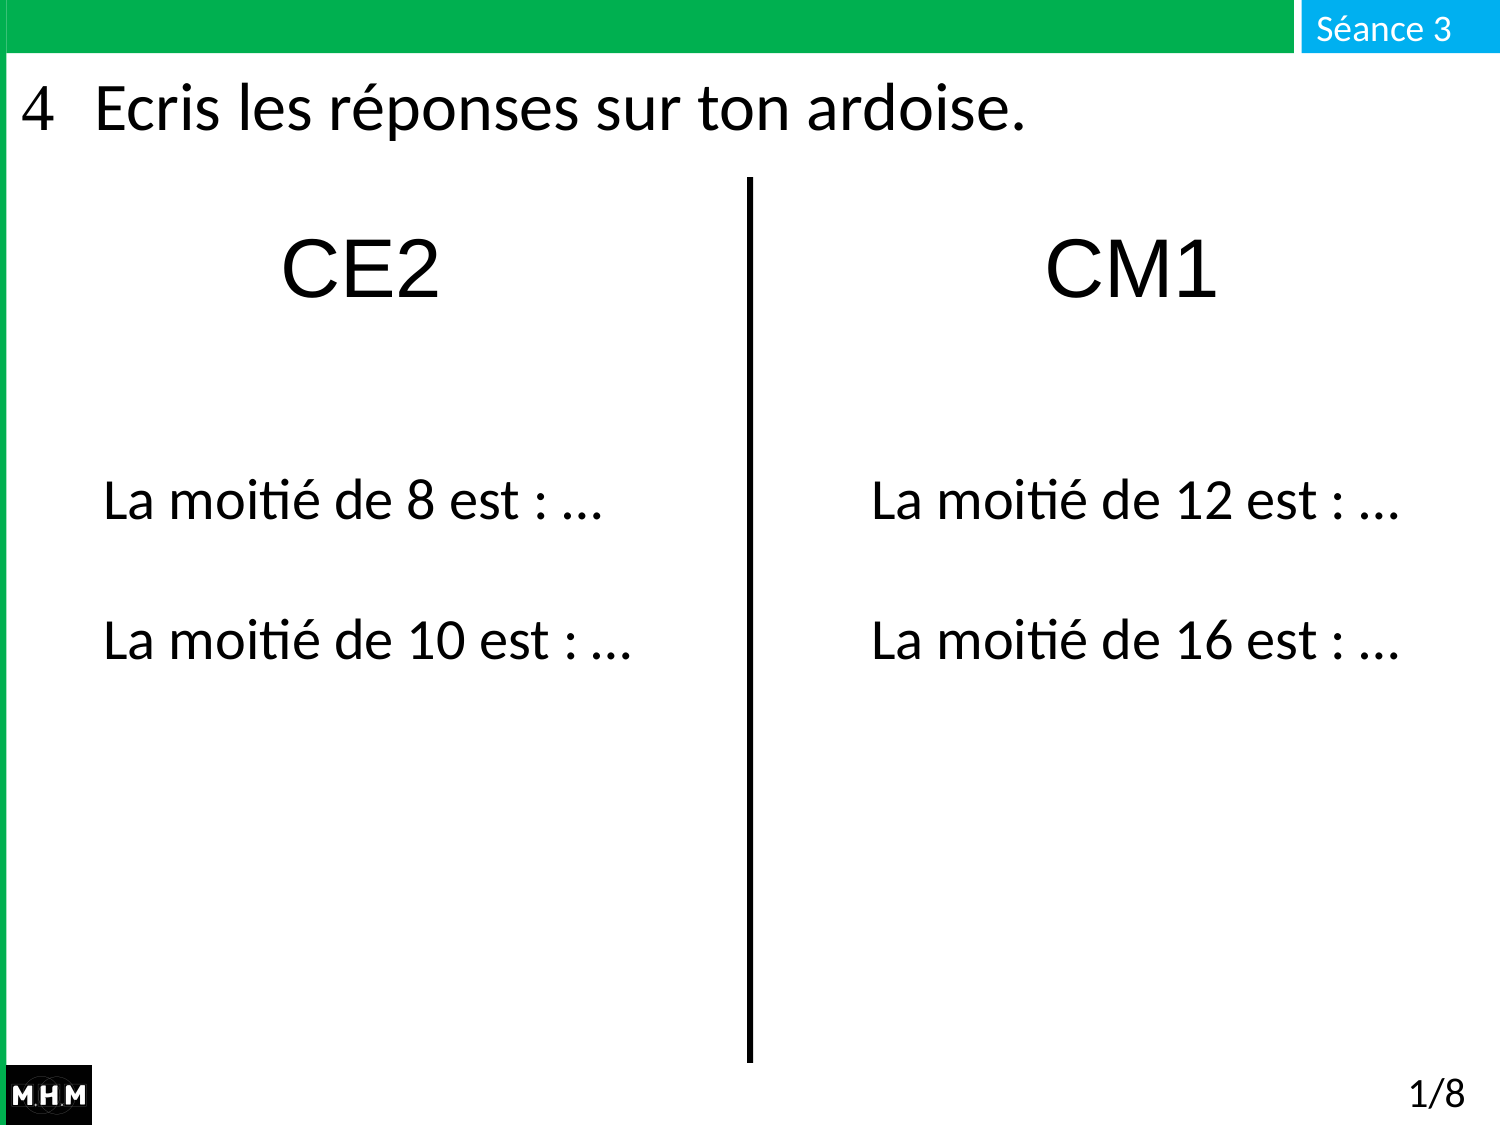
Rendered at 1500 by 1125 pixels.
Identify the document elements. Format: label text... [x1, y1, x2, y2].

title Ecris les réponses sur ton ardoise. [79, 64, 1374, 153]
text_box CE2 CM1 [751, 206, 1241, 315]
text_box La moitié de 12 est : … La moitié de 16 est : … [856, 383, 1415, 724]
list 1/8 [1373, 1064, 1500, 1125]
picture [6, 1065, 92, 1125]
text_box La moitié de 8 est : … La moitié de 10 est : … [88, 383, 648, 724]
text_box CE2 CM1 [265, 206, 750, 315]
